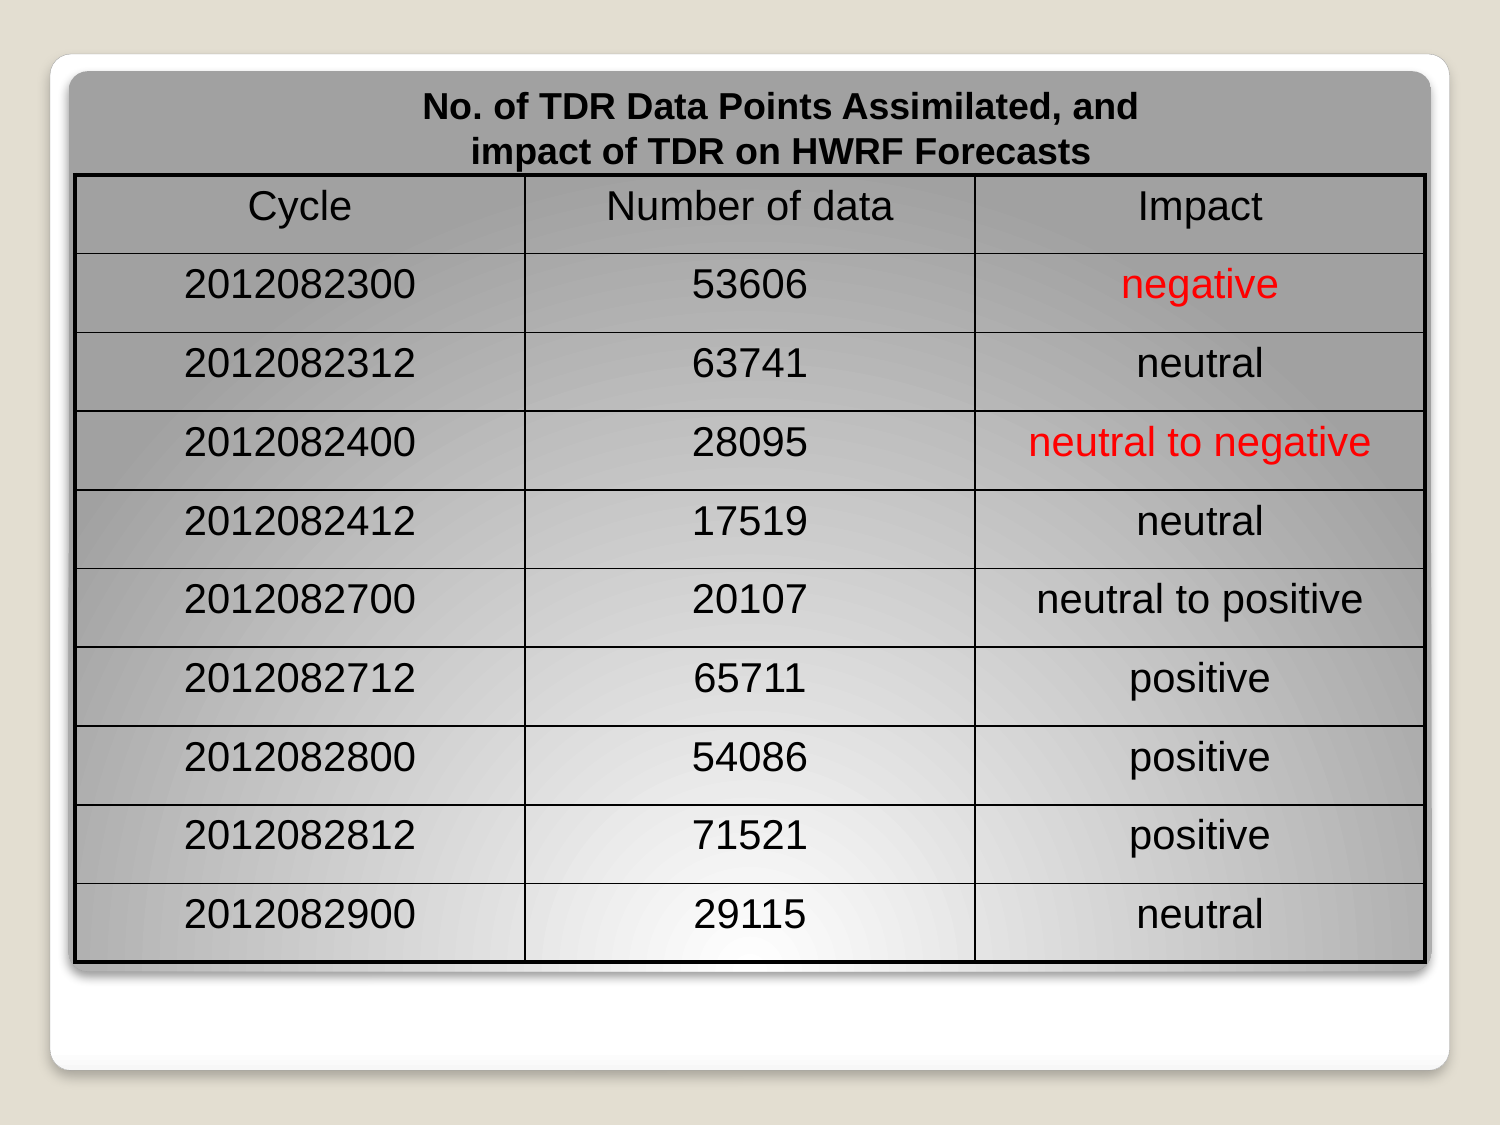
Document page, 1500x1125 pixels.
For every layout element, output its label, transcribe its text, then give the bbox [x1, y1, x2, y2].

table_header Impact [976, 177, 1423, 253]
table_cell neutral [976, 333, 1423, 410]
table_cell 2012082412 [77, 491, 524, 568]
table_cell positive [976, 727, 1423, 804]
table_cell 63741 [526, 333, 974, 410]
table_cell positive [976, 806, 1423, 883]
table_cell 2012082812 [77, 806, 524, 883]
table_cell 53606 [526, 254, 974, 332]
table_cell 71521 [526, 806, 974, 883]
table_cell 2012082400 [77, 412, 524, 489]
table_cell 2012082300 [77, 254, 524, 332]
table_cell 28095 [526, 412, 974, 489]
table_cell 29115 [526, 884, 974, 960]
table_cell 20107 [526, 569, 974, 646]
text_box No. of TDR Data Points Assimilated, and impact of TDR on HWRF Forecasts [374, 74, 1188, 180]
table_cell 2012082900 [77, 884, 524, 960]
table_cell neutral to negative [976, 412, 1423, 489]
table_cell 65711 [526, 648, 974, 725]
table_header Number of data [526, 180, 974, 253]
table_cell 2012082700 [77, 569, 524, 646]
table_cell 17519 [526, 491, 974, 568]
table_cell 2012082312 [77, 333, 524, 410]
table_cell neutral to positive [976, 569, 1423, 646]
table_cell 2012082712 [77, 648, 524, 725]
table_cell 54086 [526, 727, 974, 804]
table_cell neutral [976, 884, 1423, 960]
table_cell negative [976, 254, 1423, 332]
table_cell positive [976, 648, 1423, 725]
table_header Cycle [77, 177, 524, 253]
table_cell 2012082800 [77, 727, 524, 804]
table_cell neutral [976, 491, 1423, 568]
